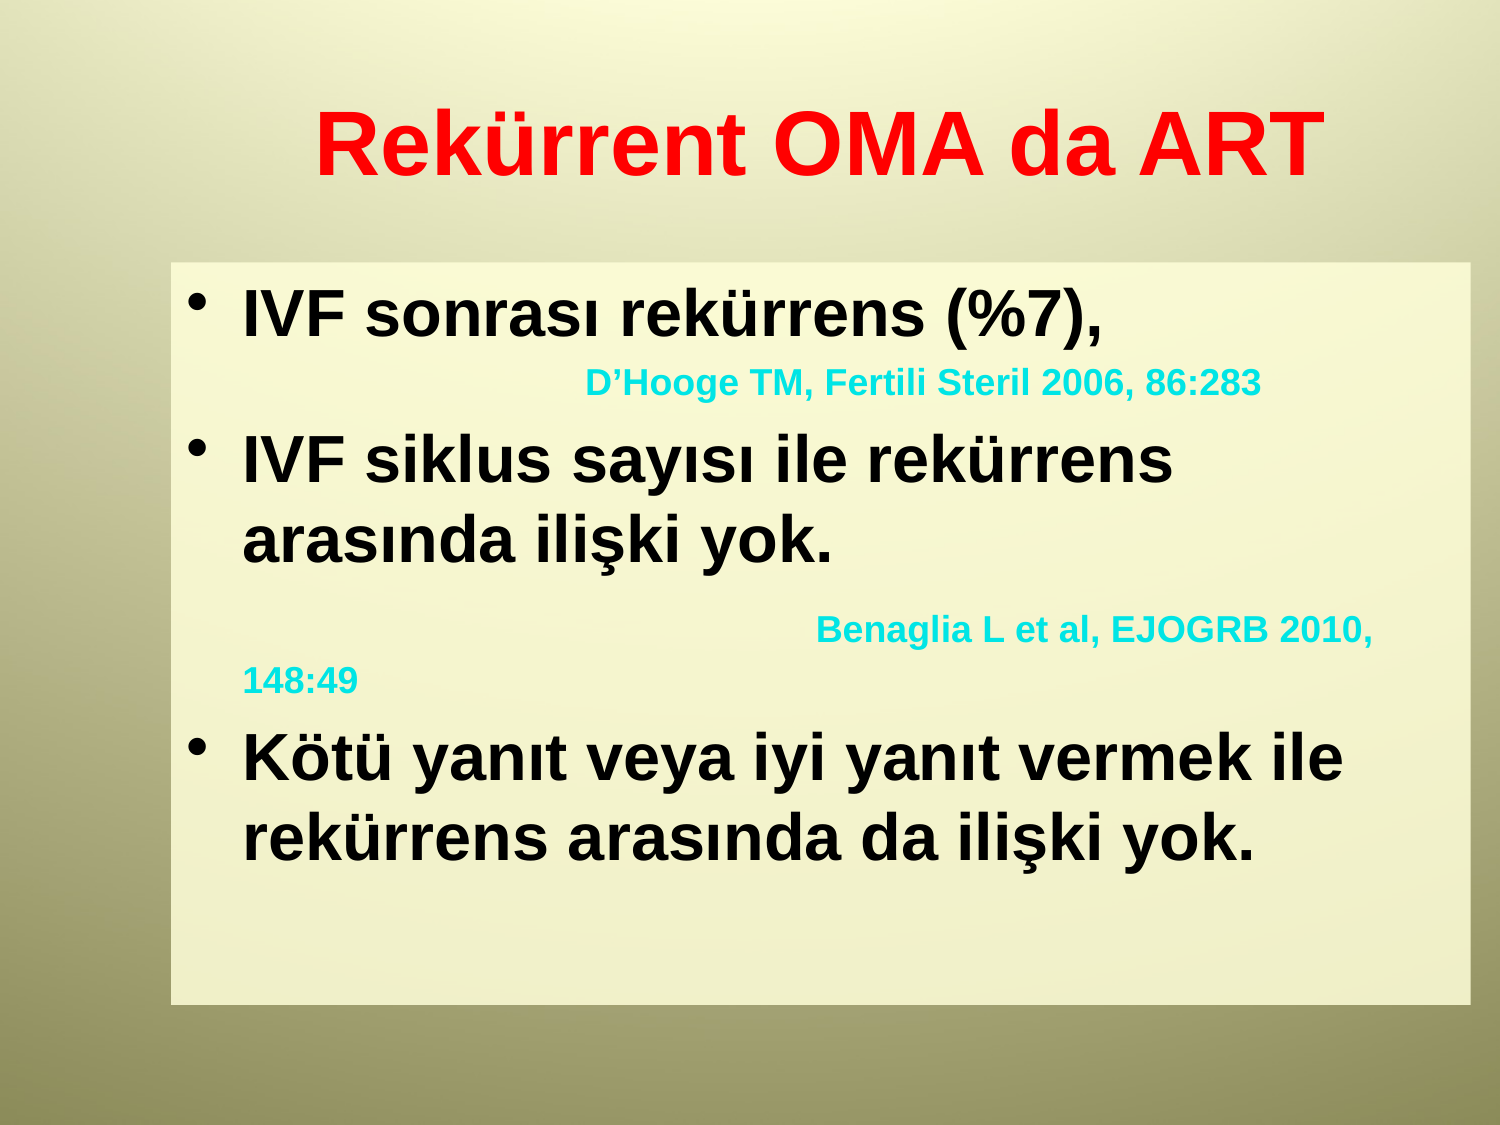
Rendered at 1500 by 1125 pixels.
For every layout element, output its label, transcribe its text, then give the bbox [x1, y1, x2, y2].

title Rekürrent OMA da ART [170, 44, 1471, 233]
picture [0, 0, 1500, 1125]
list IVF sonrası rekürrens (%7), D’Hooge TM, Fertili Steril 2006, 86:283 IVF siklus sayısı ile rekürrens arasında ilişki yok. Benaglia L et al, EJOGRB 2010, 148:49 Kötü yanıt veya iyi yanıt vermek ile rekürrens arasında da ilişki yok. [171, 262, 1471, 1005]
